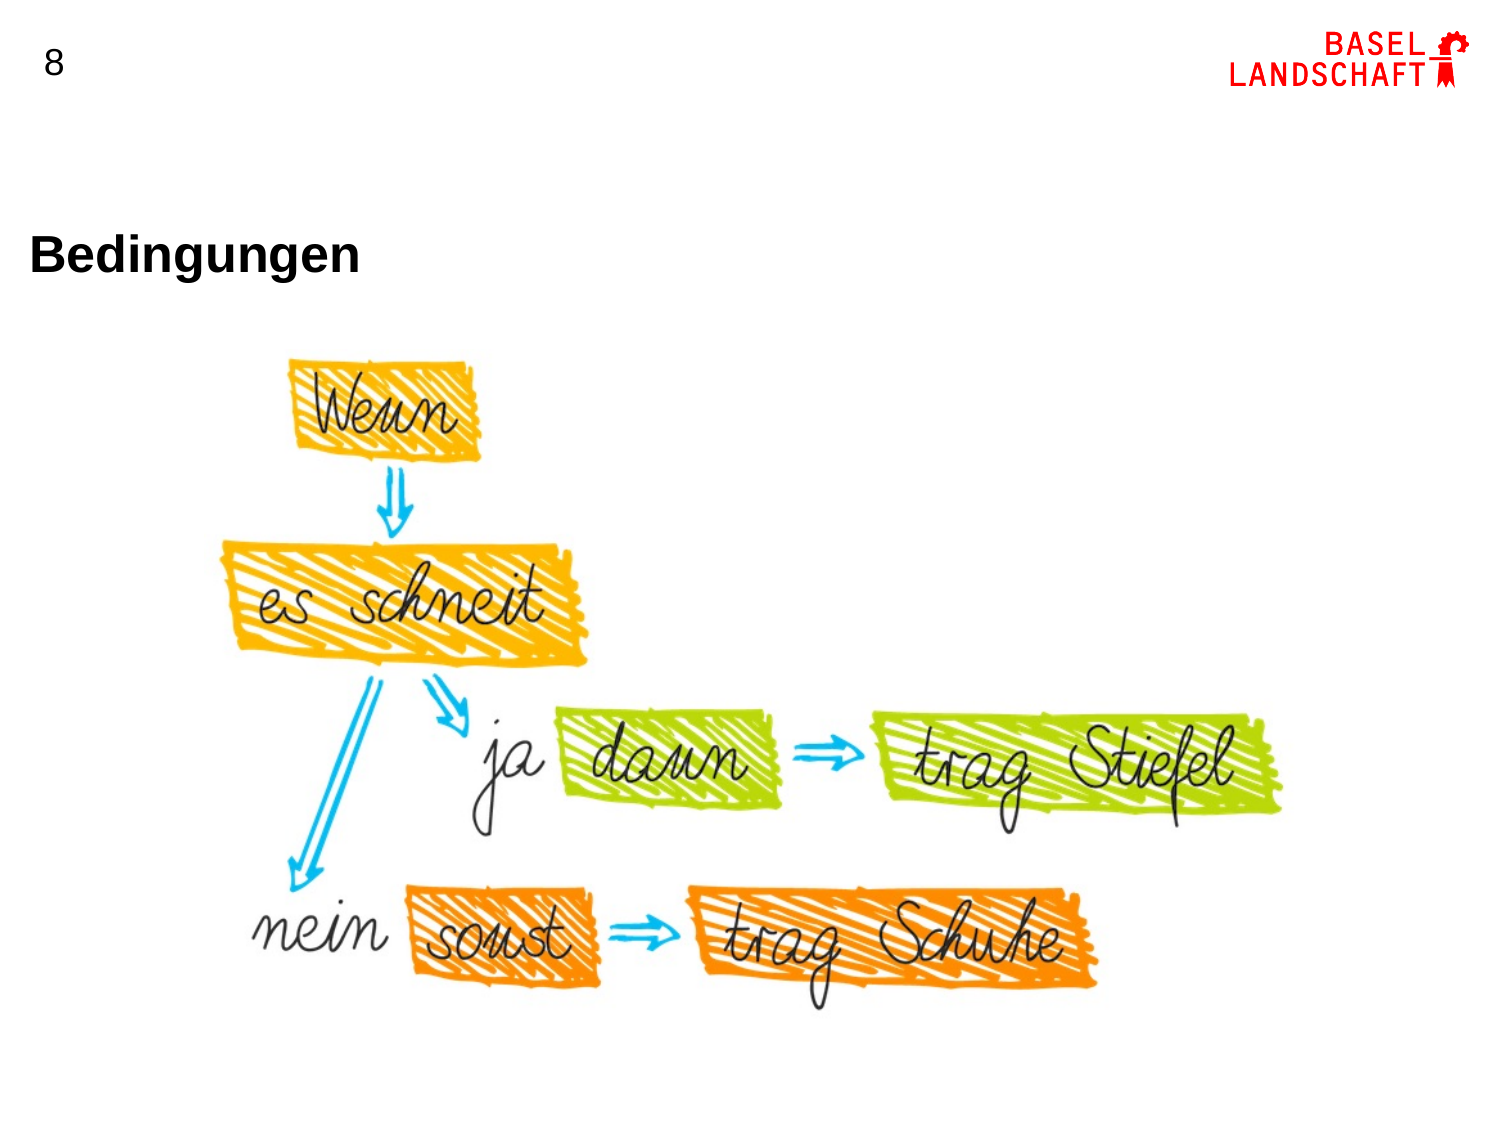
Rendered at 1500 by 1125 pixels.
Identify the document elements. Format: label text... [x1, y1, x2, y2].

slide_number 8 [29, 30, 164, 91]
title Bedingungen [29, 159, 1471, 281]
picture [819, 31, 1469, 159]
picture [204, 349, 1296, 1031]
